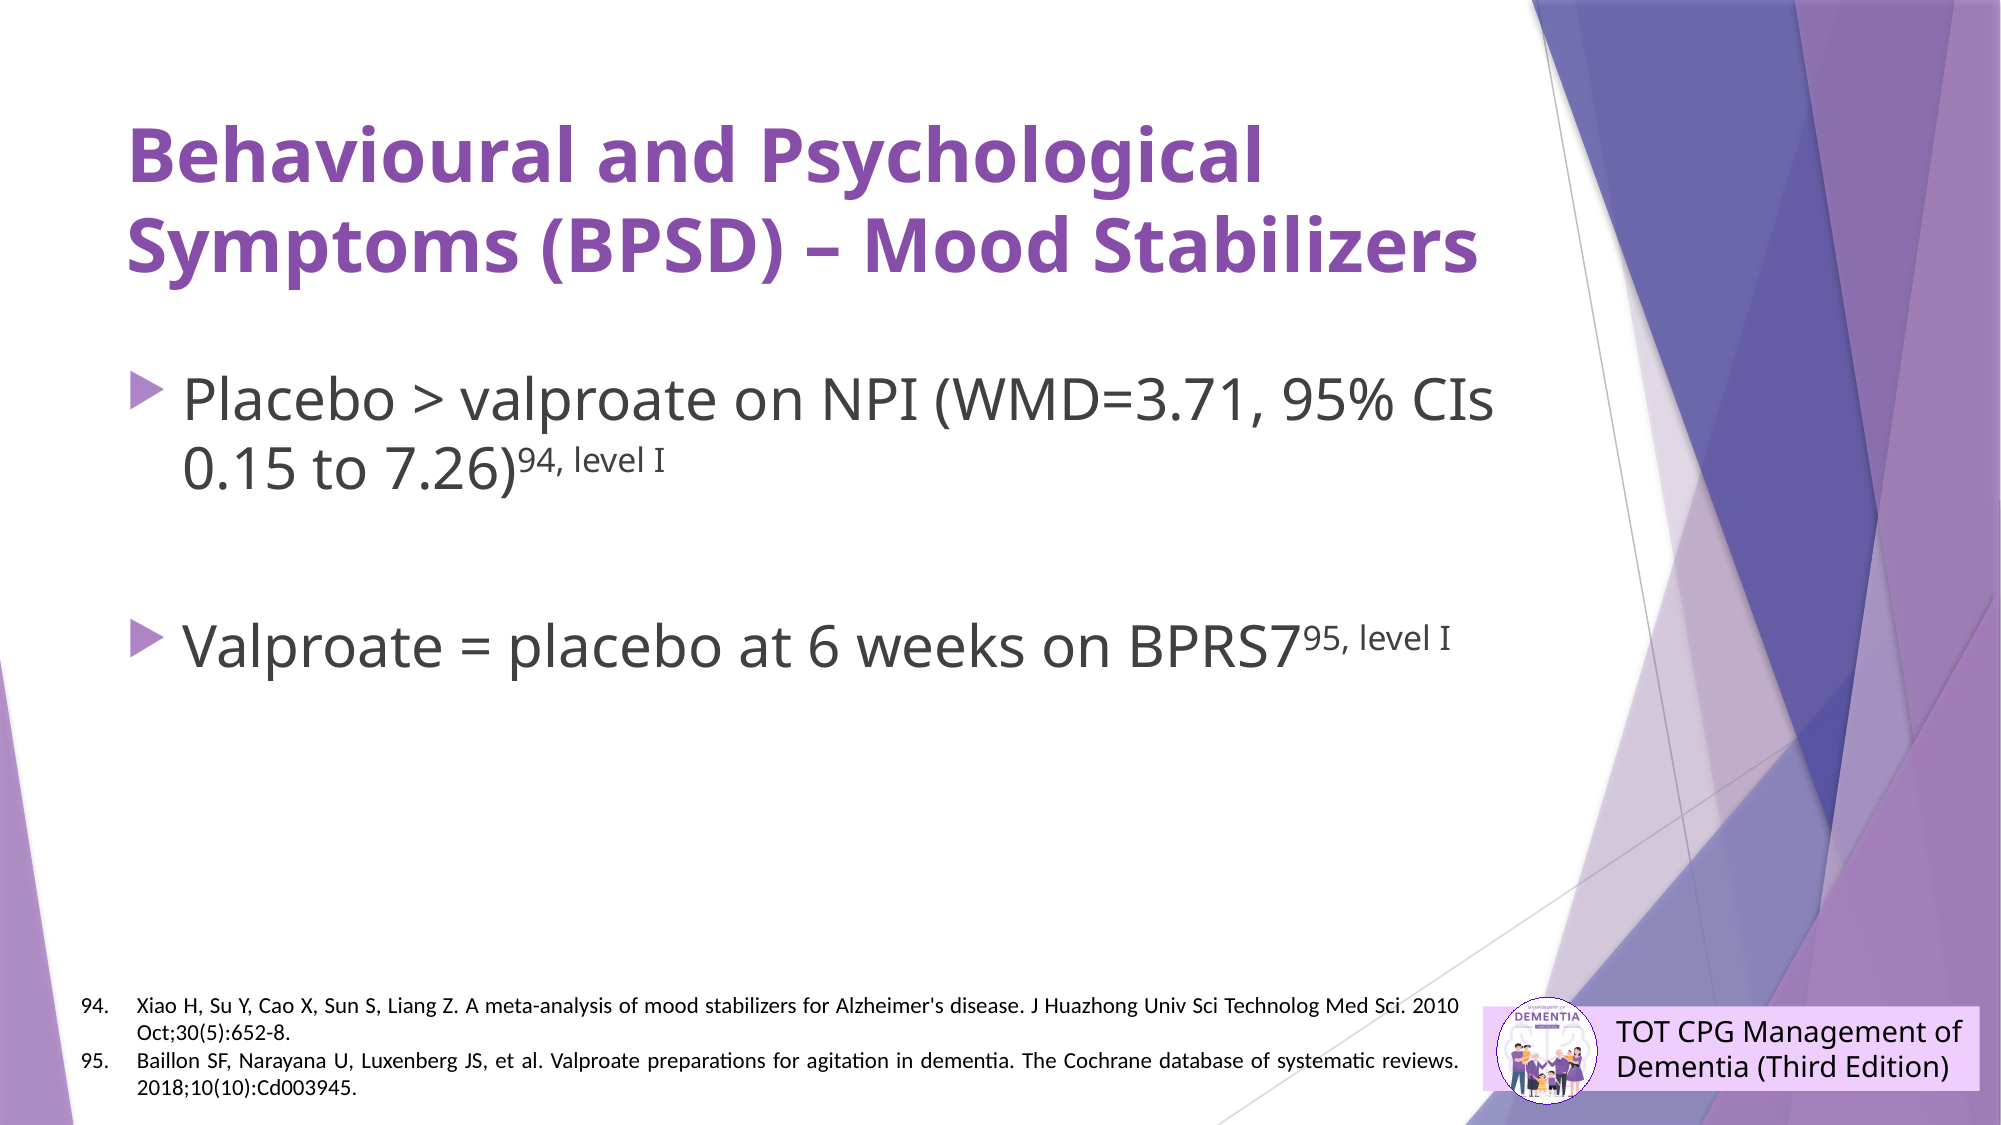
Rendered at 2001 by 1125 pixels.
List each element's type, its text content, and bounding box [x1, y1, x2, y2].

title Behavioural and Psychological Symptoms (BPSD) – Mood Stabilizers [111, 99, 1522, 317]
text_box Xiao H, Su Y, Cao X, Sun S, Liang Z. A meta-analysis of mood stabilizers for Alzheimer's disease. J Huazhong Univ Sci Technolog Med Sci. 2010 Oct;30(5):652-8. Baillon SF, Narayana U, Luxenberg JS, et al. Valproate preparations for agitation in dementia. The Cochrane database of systematic reviews. 2018;10(10):Cd003945. [65, 982, 1477, 1108]
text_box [1482, 996, 1981, 1105]
list Placebo > valproate on NPI (WMD=3.71, 95% CIs 0.15 to 7.26)94, level I Valproate = placebo at 6 weeks on BPRS795, level I [111, 354, 1522, 992]
